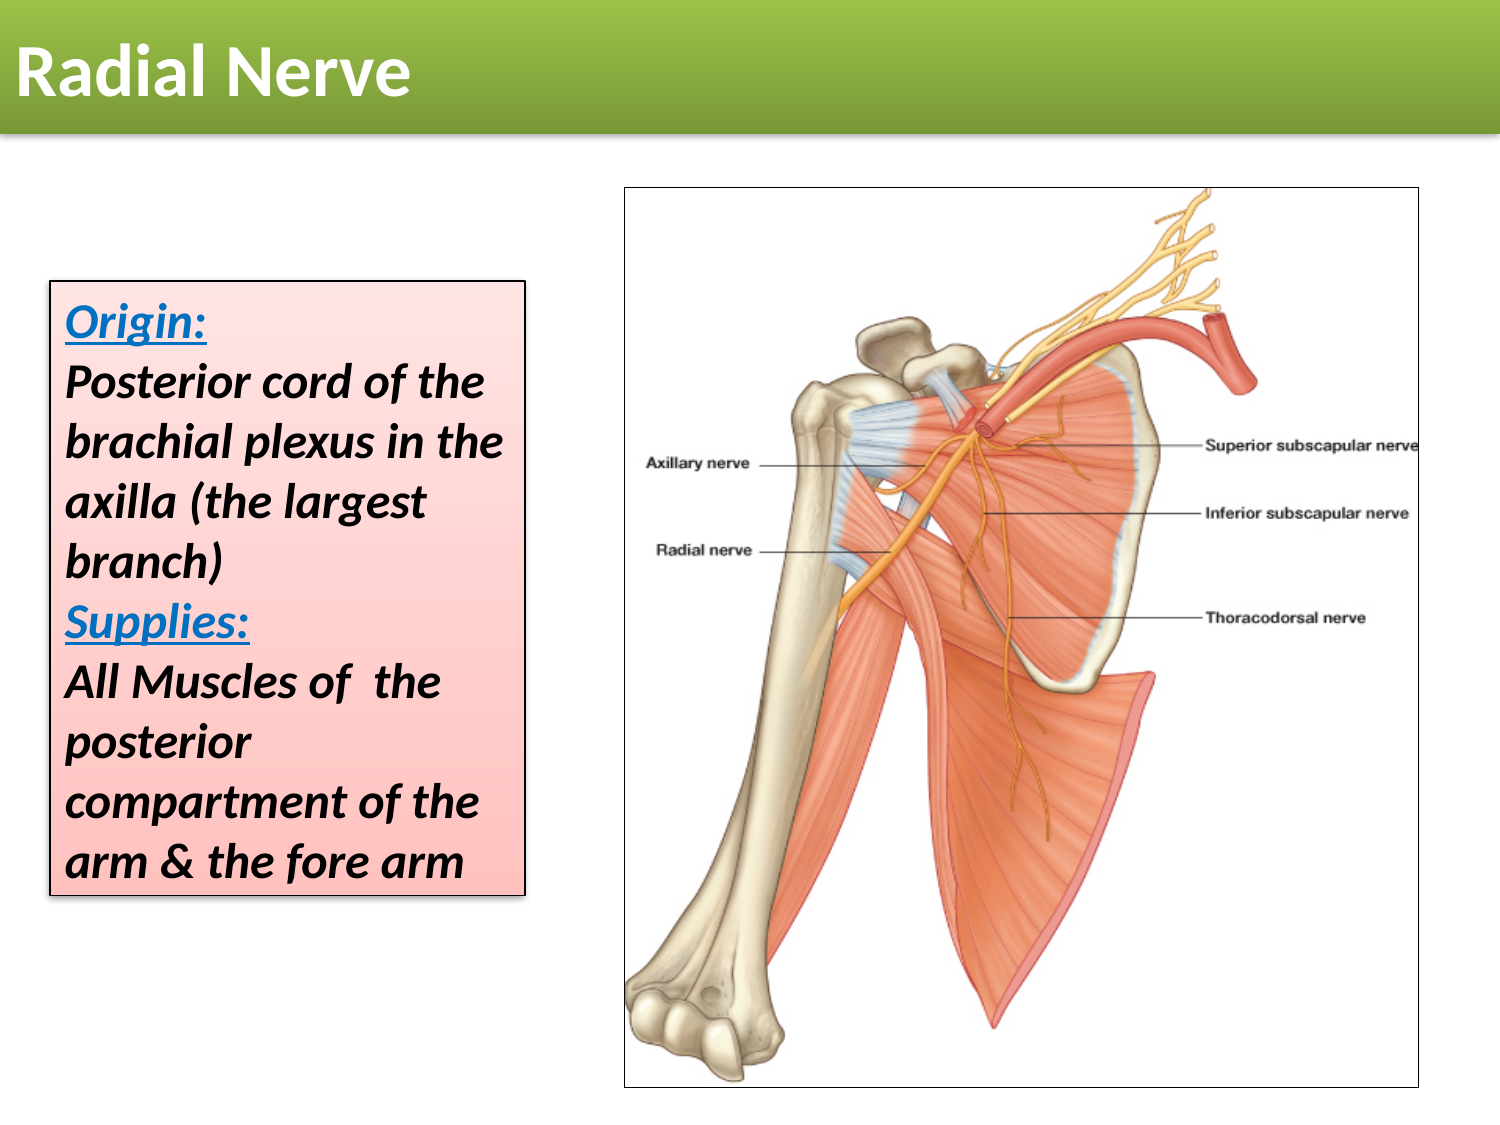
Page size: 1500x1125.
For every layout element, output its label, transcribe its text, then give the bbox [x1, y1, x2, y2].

text_box Origin: Posterior cord of the brachial plexus in the axilla (the largest branch) Supplies: All Muscles of the posterior compartment of the arm & the fore arm [49, 280, 526, 896]
title Radial Nerve [0, 0, 1500, 134]
picture [624, 187, 1419, 1088]
